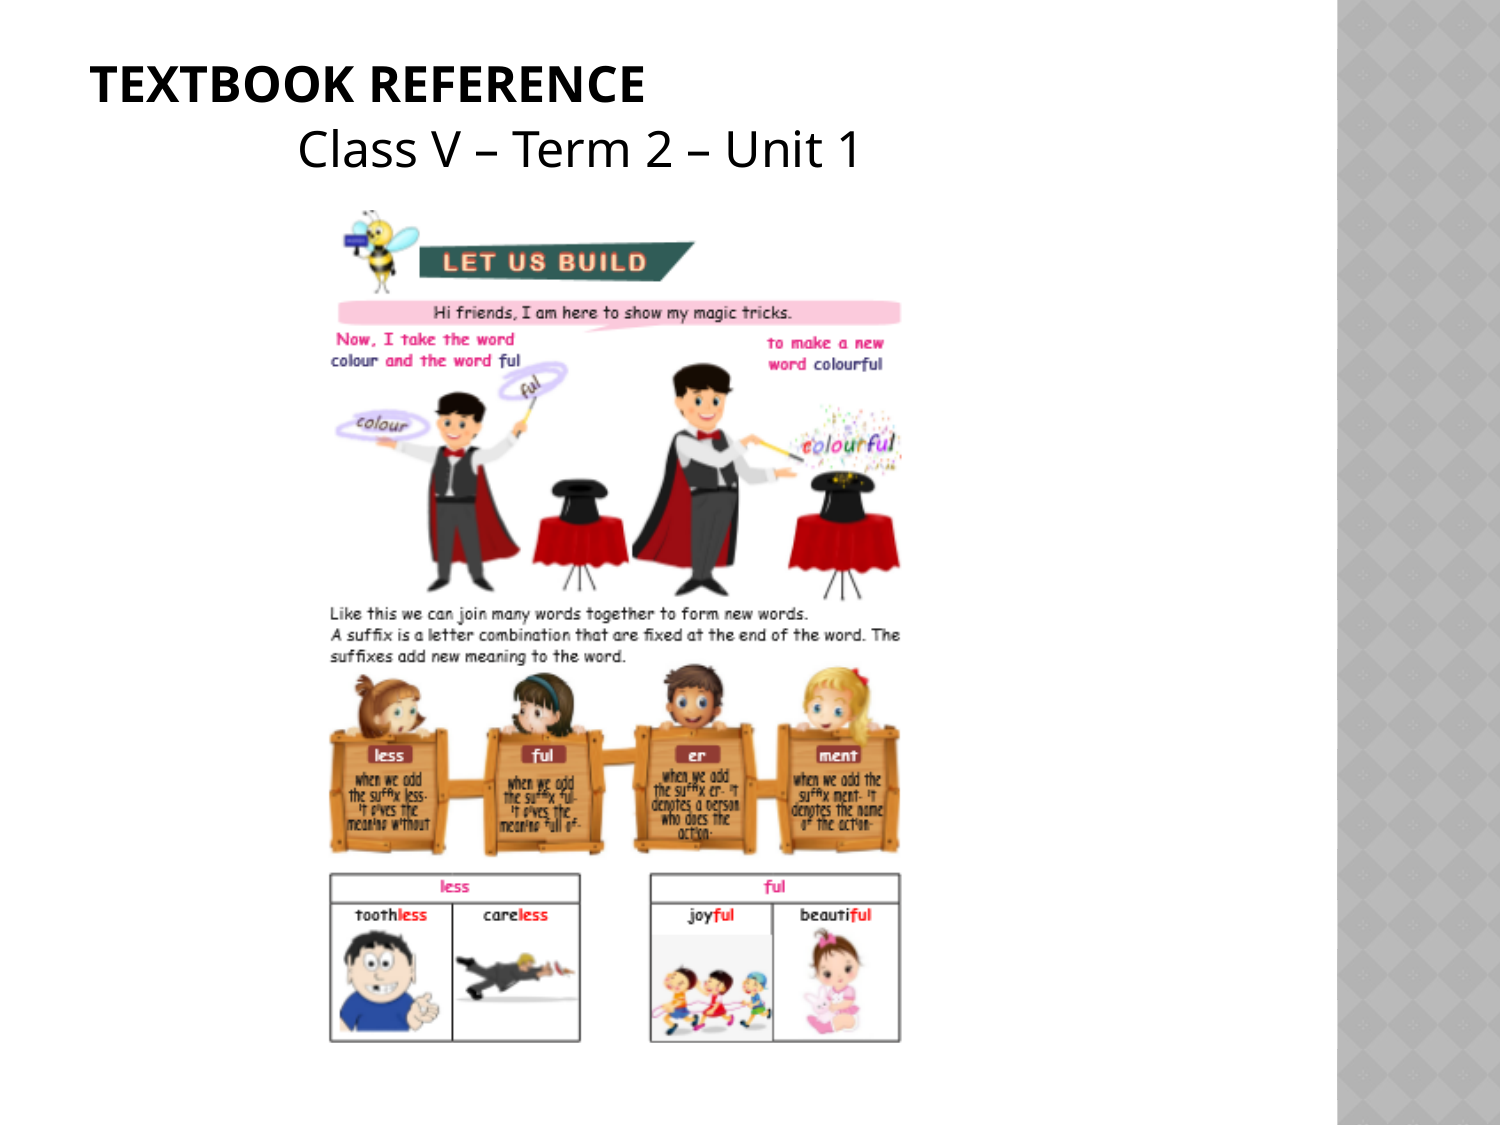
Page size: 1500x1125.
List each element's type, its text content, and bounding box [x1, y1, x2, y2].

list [315, 210, 903, 1044]
title Textbook reference [82, 46, 1050, 113]
list Class V – Term 2 – Unit 1 [93, 117, 1062, 188]
